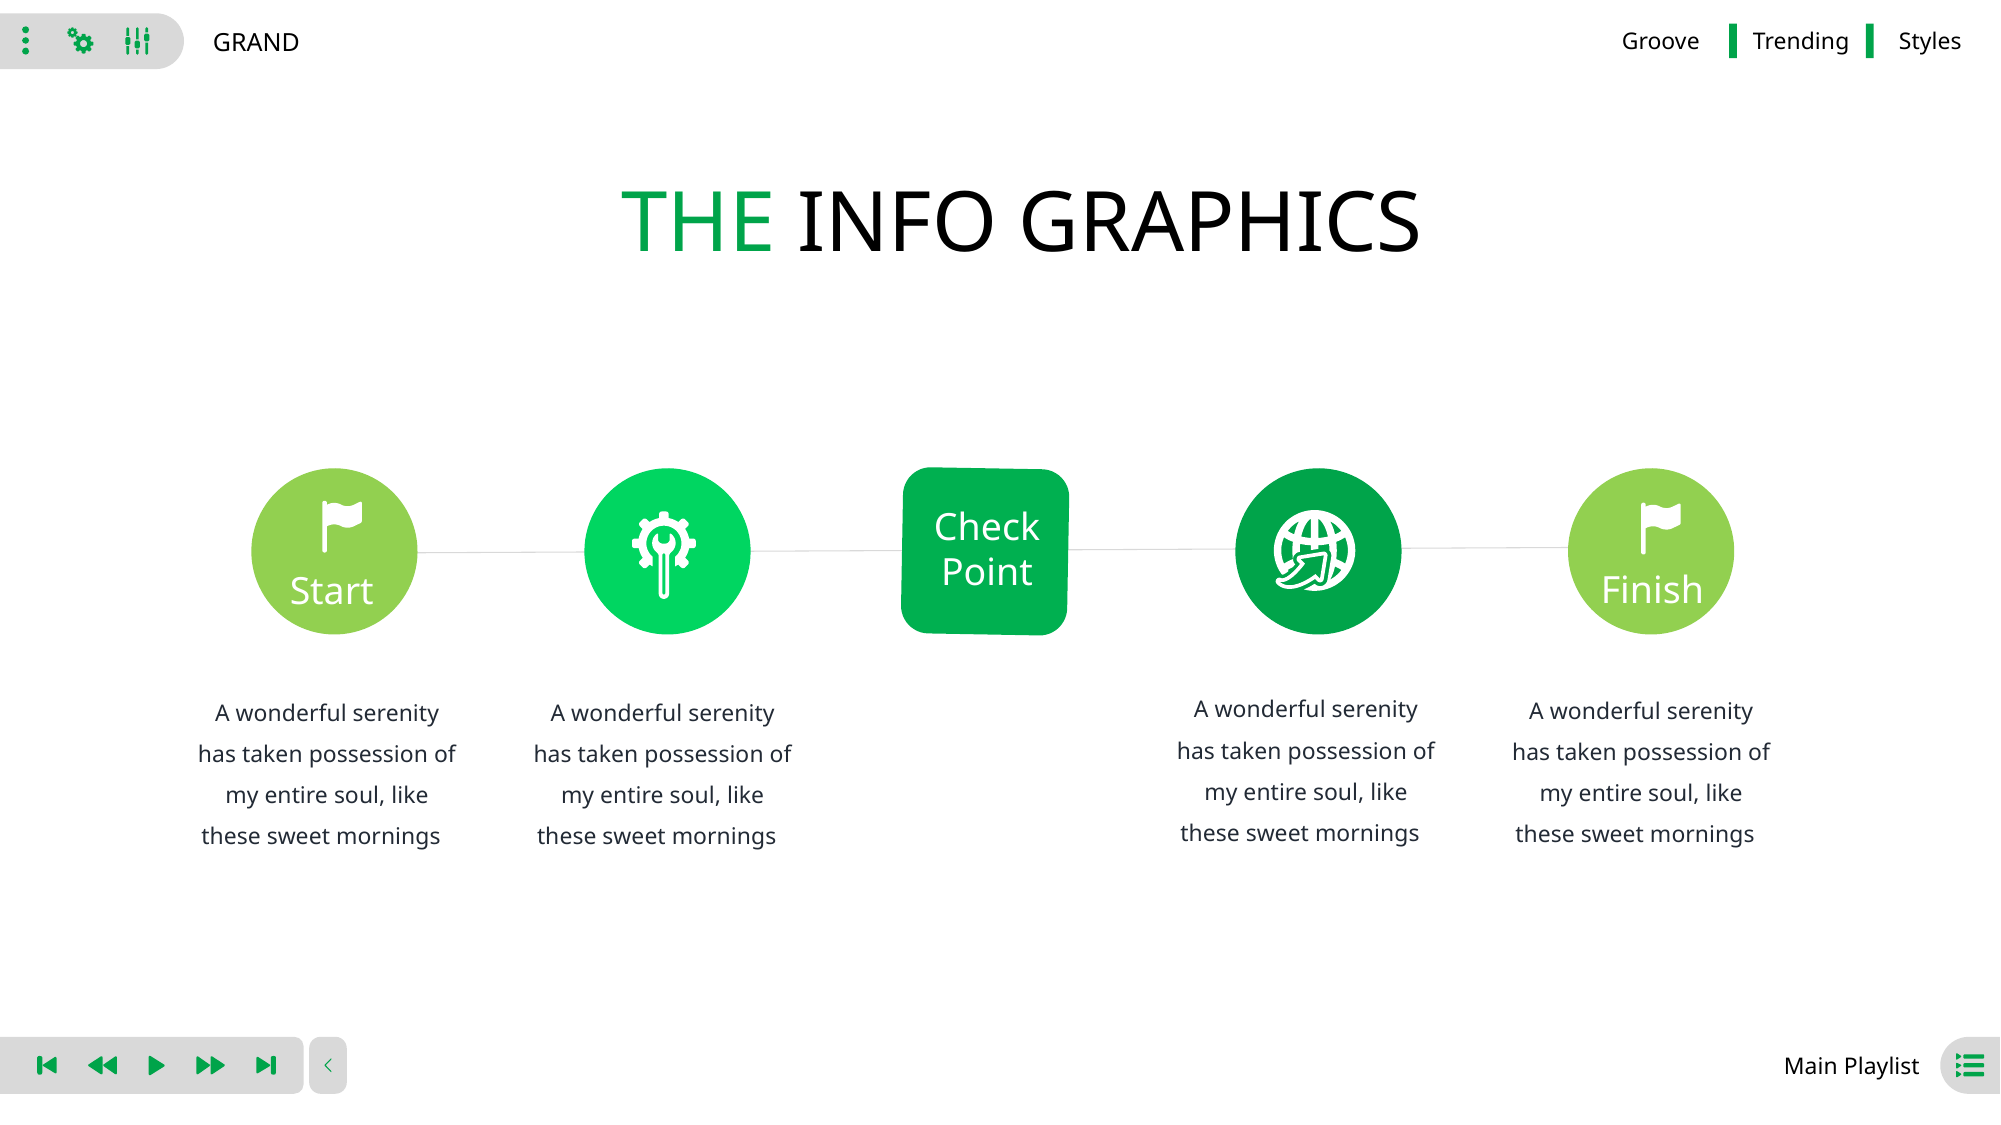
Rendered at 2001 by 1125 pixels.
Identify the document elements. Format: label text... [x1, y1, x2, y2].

text_box [901, 466, 1071, 547]
text_box [308, 1035, 348, 1095]
text_box [1963, 1071, 1985, 1077]
text_box THE INFO GRAPHICS [506, 161, 1539, 276]
text_box Main Playlist [1766, 1043, 1937, 1087]
text_box [1956, 1071, 1962, 1078]
text_box [285, 620, 384, 636]
text_box [22, 26, 30, 34]
text_box A wonderful serenity has taken possession of my entire soul, like these sweet mornings [1495, 675, 1788, 855]
text_box Check Point [902, 495, 1072, 547]
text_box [67, 27, 94, 54]
text_box [1939, 1035, 2000, 1095]
text_box Check Point [902, 553, 1072, 601]
text_box [900, 553, 1069, 637]
text_box [134, 27, 140, 55]
text_box [1234, 467, 1403, 547]
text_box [417, 547, 631, 553]
text_box [22, 47, 30, 55]
text_box [125, 37, 131, 45]
text_box [322, 500, 362, 553]
text_box [1956, 1053, 1962, 1060]
text_box [1963, 1054, 1985, 1059]
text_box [696, 547, 1273, 553]
text_box [324, 1058, 332, 1073]
text_box [1601, 619, 1702, 636]
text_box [1604, 19, 1978, 62]
text_box [1956, 1062, 1962, 1069]
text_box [1273, 510, 1356, 591]
text_box GRAND [197, 19, 315, 64]
text_box [1568, 467, 1734, 536]
text_box [251, 467, 419, 547]
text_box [1356, 547, 1569, 553]
text_box [22, 37, 30, 44]
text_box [0, 1036, 304, 1094]
text_box [1963, 1063, 1985, 1068]
text_box Start [247, 536, 417, 620]
text_box A wonderful serenity has taken possession of my entire soul, like these sweet mornings [516, 677, 809, 857]
text_box A wonderful serenity has taken possession of my entire soul, like these sweet mornings [181, 677, 474, 857]
text_box [1234, 553, 1403, 636]
text_box [0, 12, 186, 71]
text_box Finish [1568, 536, 1738, 619]
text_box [631, 511, 696, 599]
text_box [583, 553, 752, 636]
text_box [144, 27, 150, 55]
text_box A wonderful serenity has taken possession of my entire soul, like these sweet mornings [1160, 673, 1453, 854]
text_box [583, 467, 752, 547]
text_box [1641, 502, 1681, 555]
